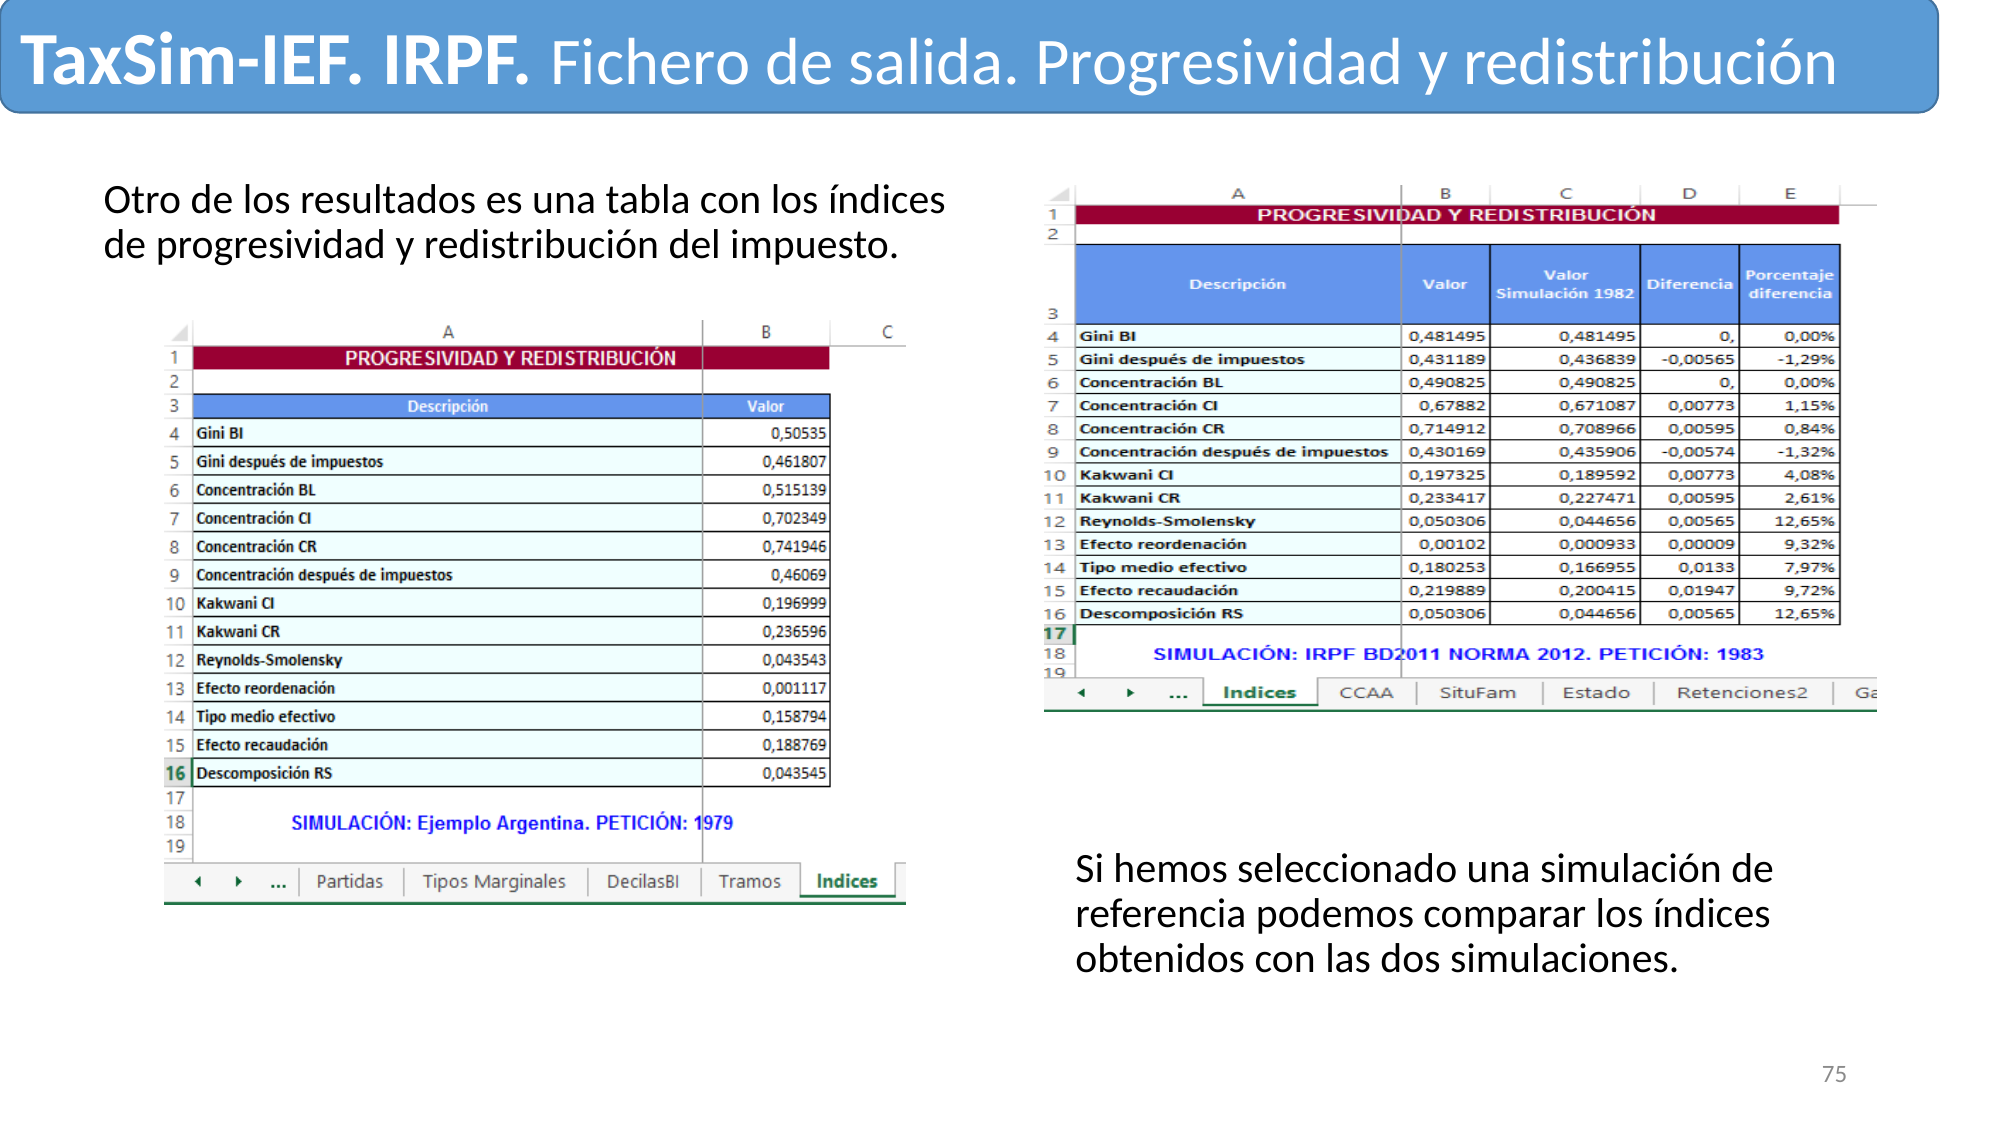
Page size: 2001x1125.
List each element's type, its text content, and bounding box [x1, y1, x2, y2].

text_box Si hemos seleccionado una simulación de referencia podemos comparar los índices obtenidos con las dos simulaciones. [1060, 839, 1826, 971]
text_box TaxSim-IEF. IRPF. Fichero de salida. Progresividad y redistribución [0, 0, 1940, 114]
picture [1044, 185, 1877, 712]
slide_number 75 [1412, 1042, 1863, 1103]
list Otro de los resultados es una tabla con los índices de progresividad y redistribución del impuesto. [88, 169, 982, 302]
picture [164, 320, 906, 905]
